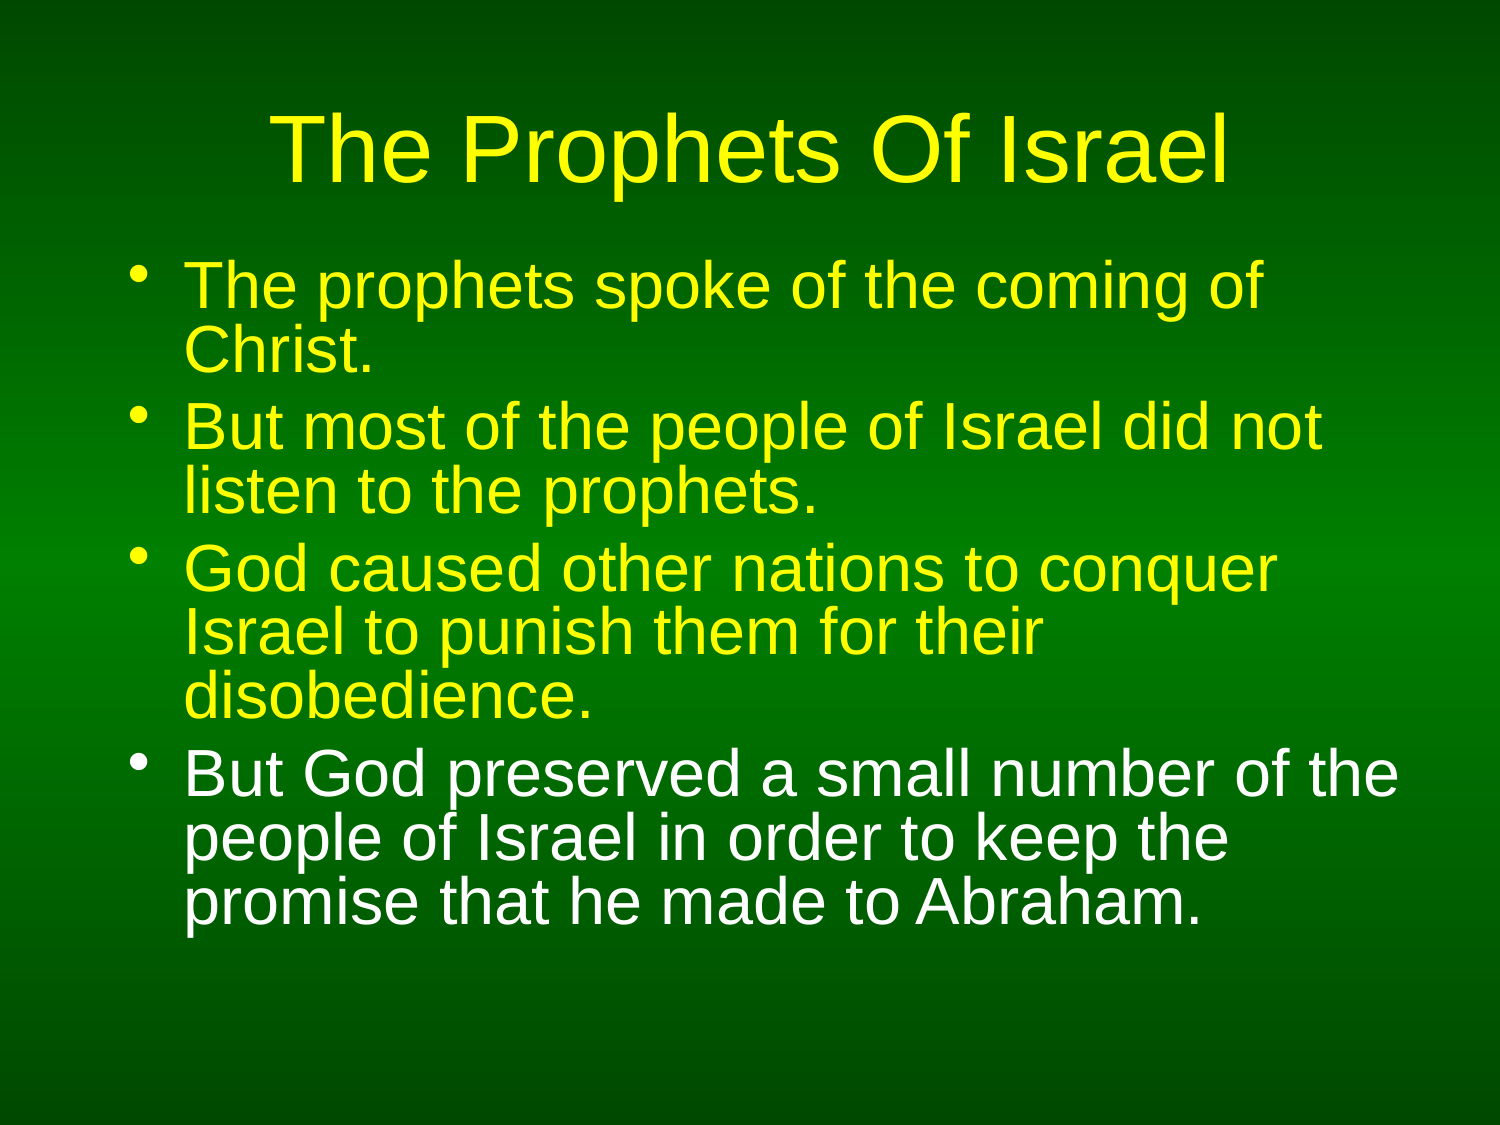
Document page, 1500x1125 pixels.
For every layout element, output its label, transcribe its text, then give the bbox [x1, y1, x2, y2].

title The Prophets Of Israel [37, 50, 1463, 238]
list The prophets spoke of the coming of Christ. But most of the people of Israel did not listen to the prophets. God caused other nations to conquer Israel to punish them for their disobedience. But God preserved a small number of the people of Israel in order to keep the promise that he made to Abraham. [112, 249, 1438, 1038]
